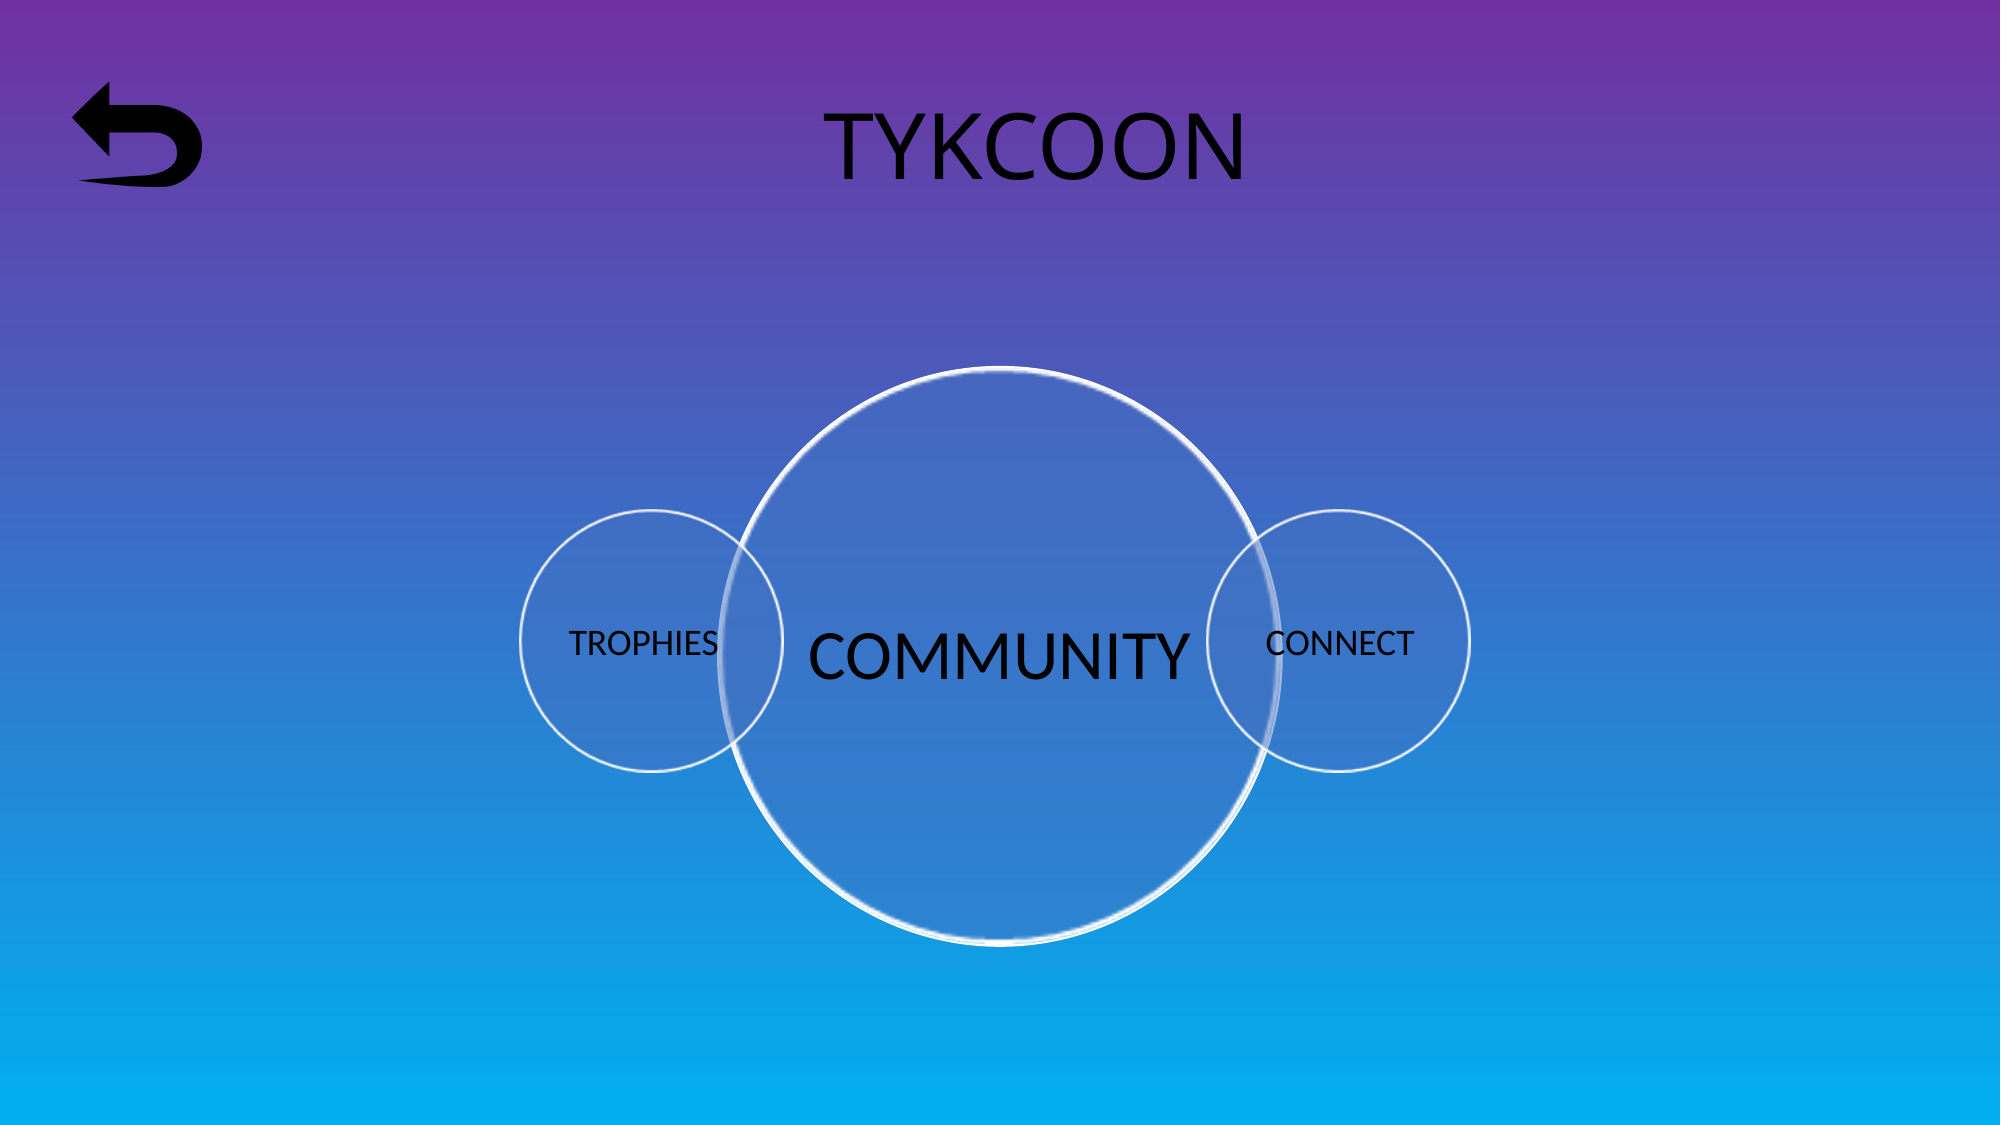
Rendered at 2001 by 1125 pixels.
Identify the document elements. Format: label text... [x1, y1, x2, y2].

picture [519, 509, 784, 773]
title TYKCOON [808, 41, 2000, 260]
picture [62, 59, 213, 210]
picture [1206, 509, 1471, 773]
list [137, 299, 1863, 1014]
